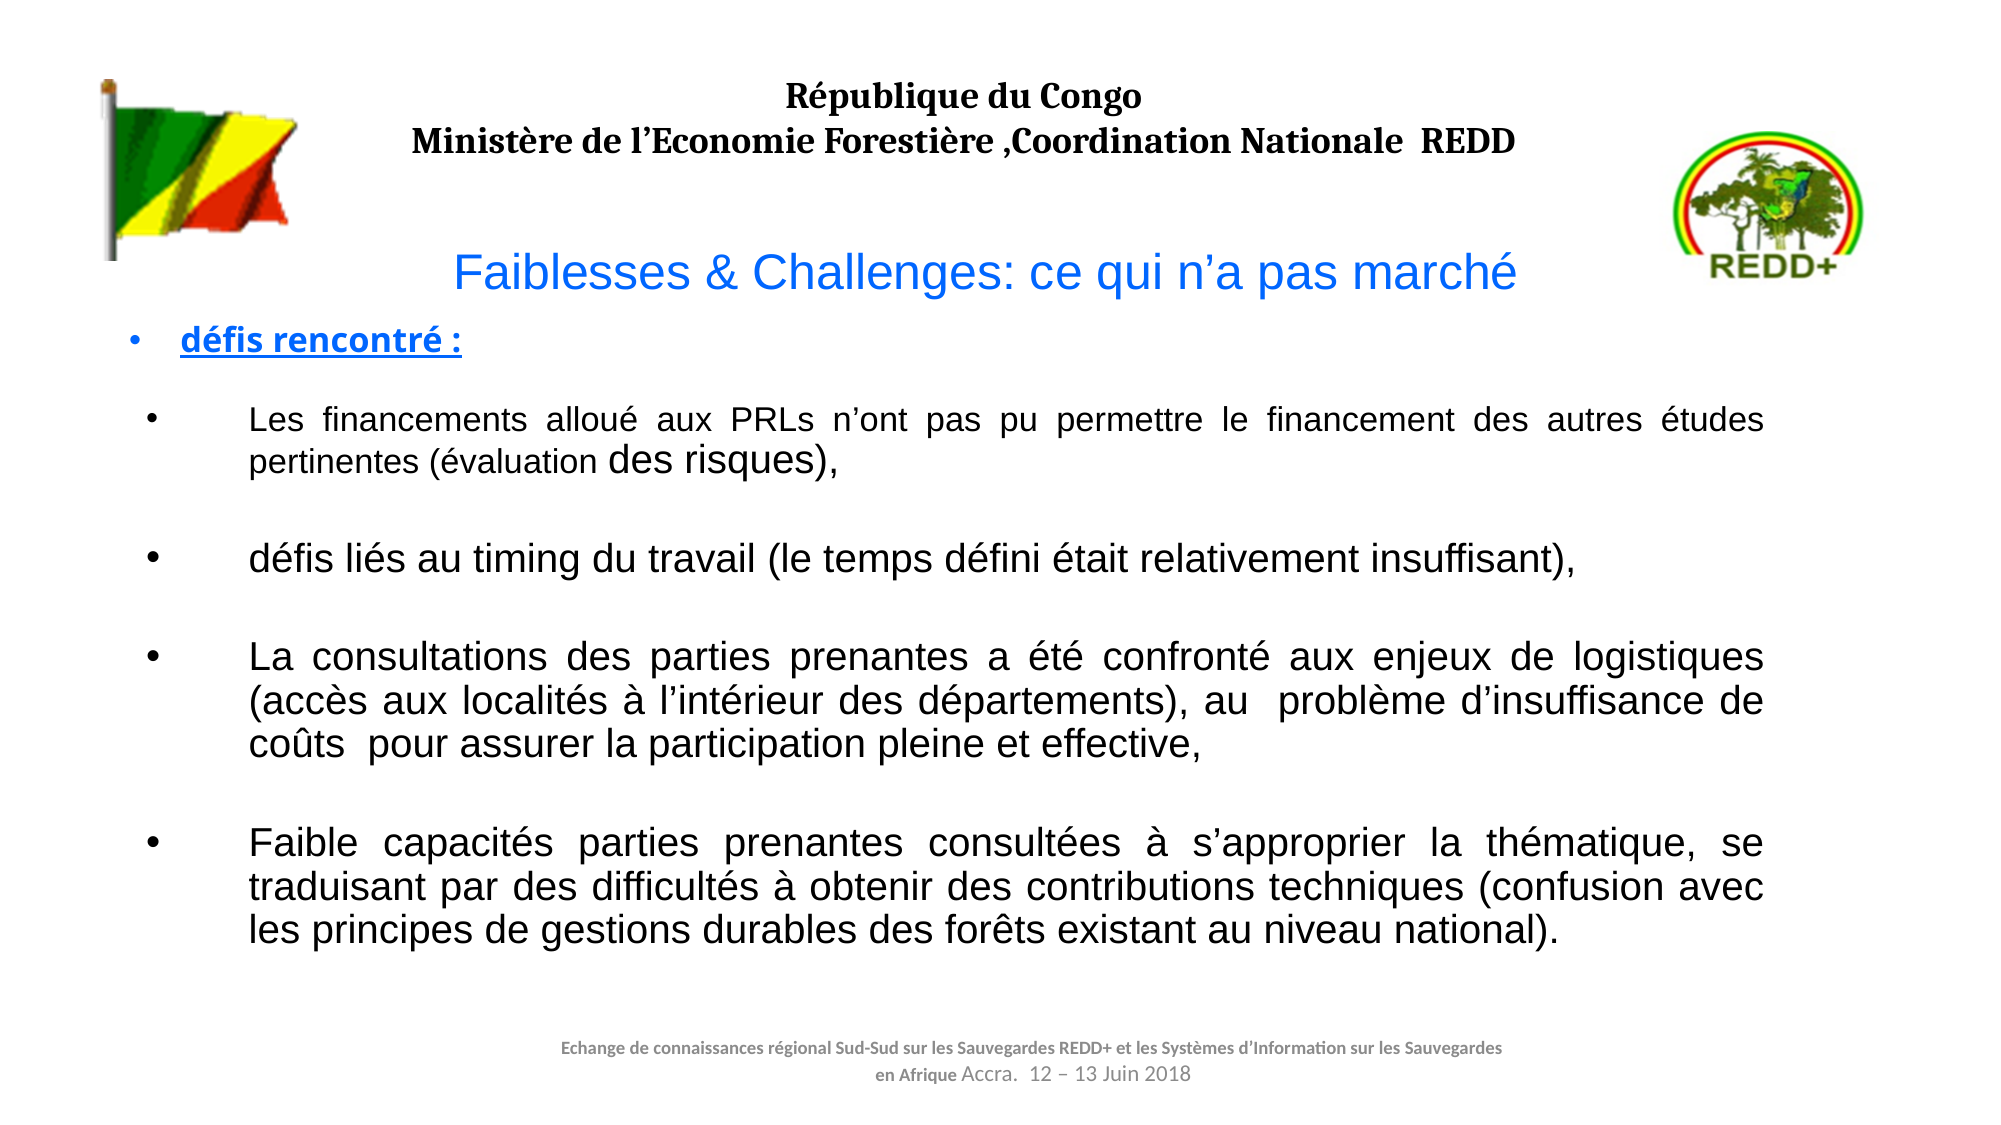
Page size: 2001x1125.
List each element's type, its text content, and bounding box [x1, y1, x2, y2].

text_box République du Congo Ministère de l’Economie Forestière ,Coordination Nationale REDD [387, 63, 1549, 169]
picture [1638, 131, 1898, 296]
subtitle défis rencontré : Les financements alloué aux PRLs n’ont pas pu permettre le financement des autres études pertinentes (évaluation des risques), défis liés au timing du travail (le temps défini était relativement insuffisant), La consultations des parties prenantes a été confronté aux enjeux de logistiques (accès aux localités à l’intérieur des départements), au problème d’insuffisance de coûts pour assurer la participation pleine et effective, Faible capacités parties prenantes consultées à s’approprier la thématique, se traduisant par des difficultés à obtenir des contributions techniques (confusion avec les principes de gestions durables des forêts existant au niveau national). [114, 315, 1783, 981]
text_box Echange de connaissances régional Sud-Sud sur les Sauvegardes REDD+ et les Systèmes d’Information sur les Sauvegardes en Afrique Accra. 12 – 13 Juin 2018 [283, 1037, 1784, 1125]
title Faiblesses & Challenges: ce qui n’a pas marché [236, 159, 1737, 308]
picture [95, 79, 303, 261]
